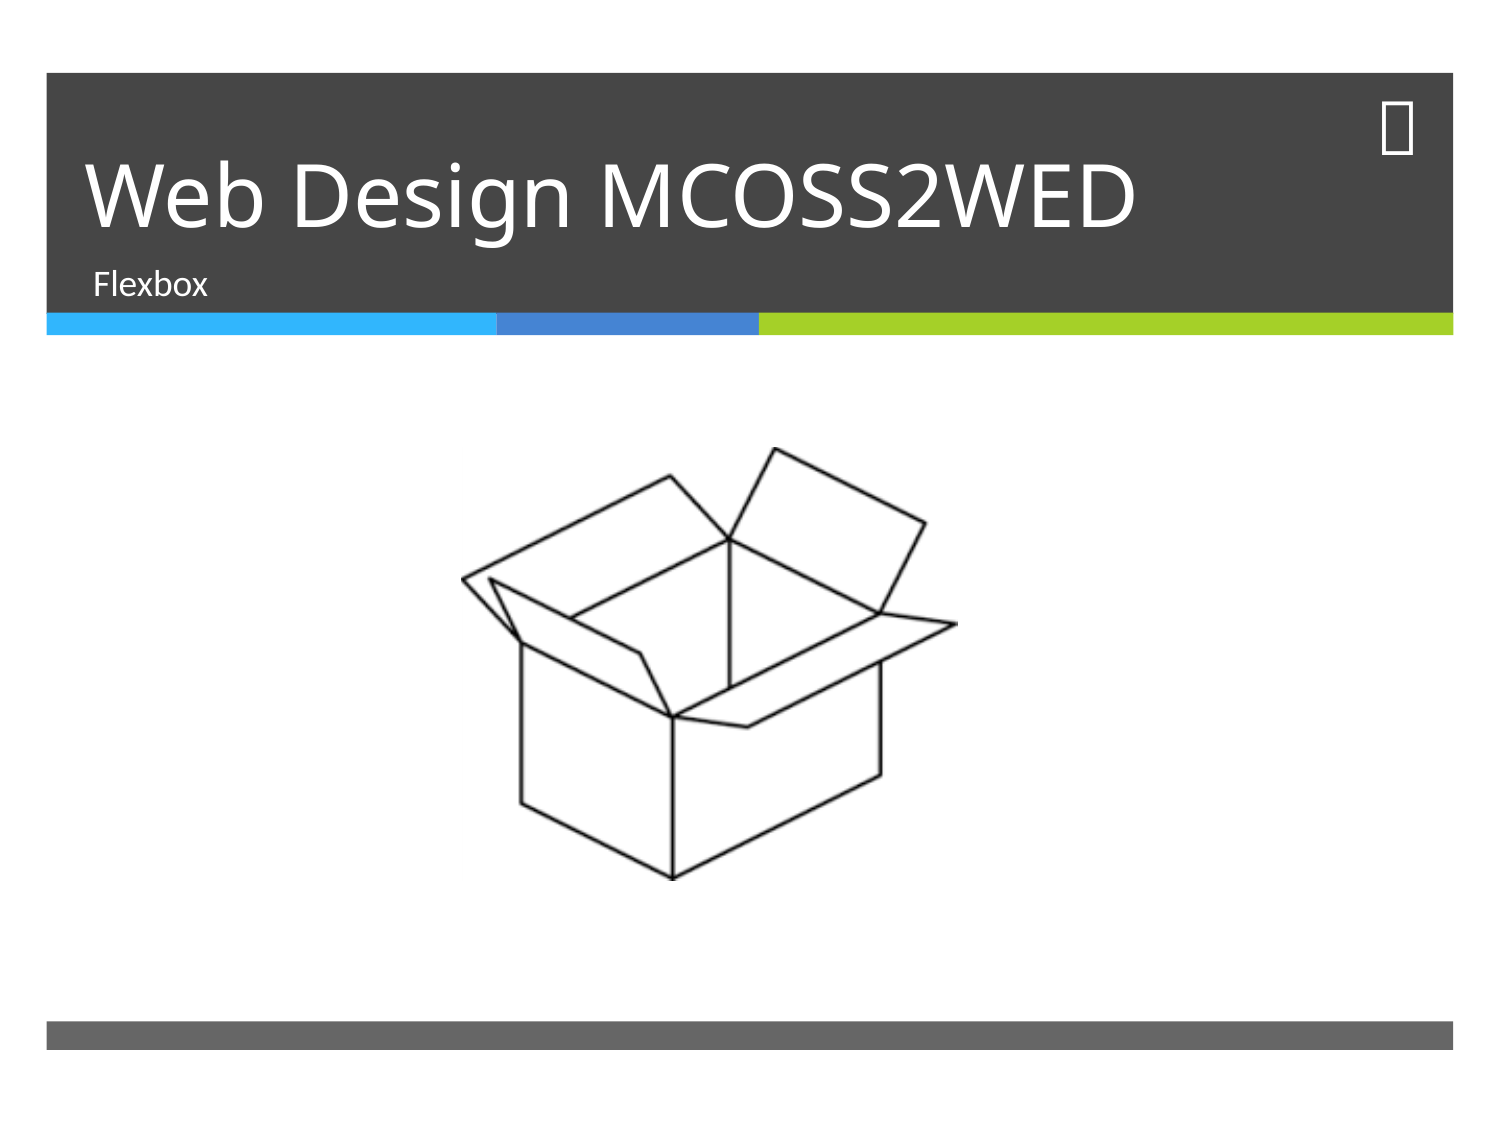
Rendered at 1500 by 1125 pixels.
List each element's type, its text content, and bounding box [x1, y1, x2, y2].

picture [461, 446, 958, 881]
title Web Design MCOSS2WED [69, 73, 1351, 253]
subtitle Flexbox [78, 251, 1351, 331]
